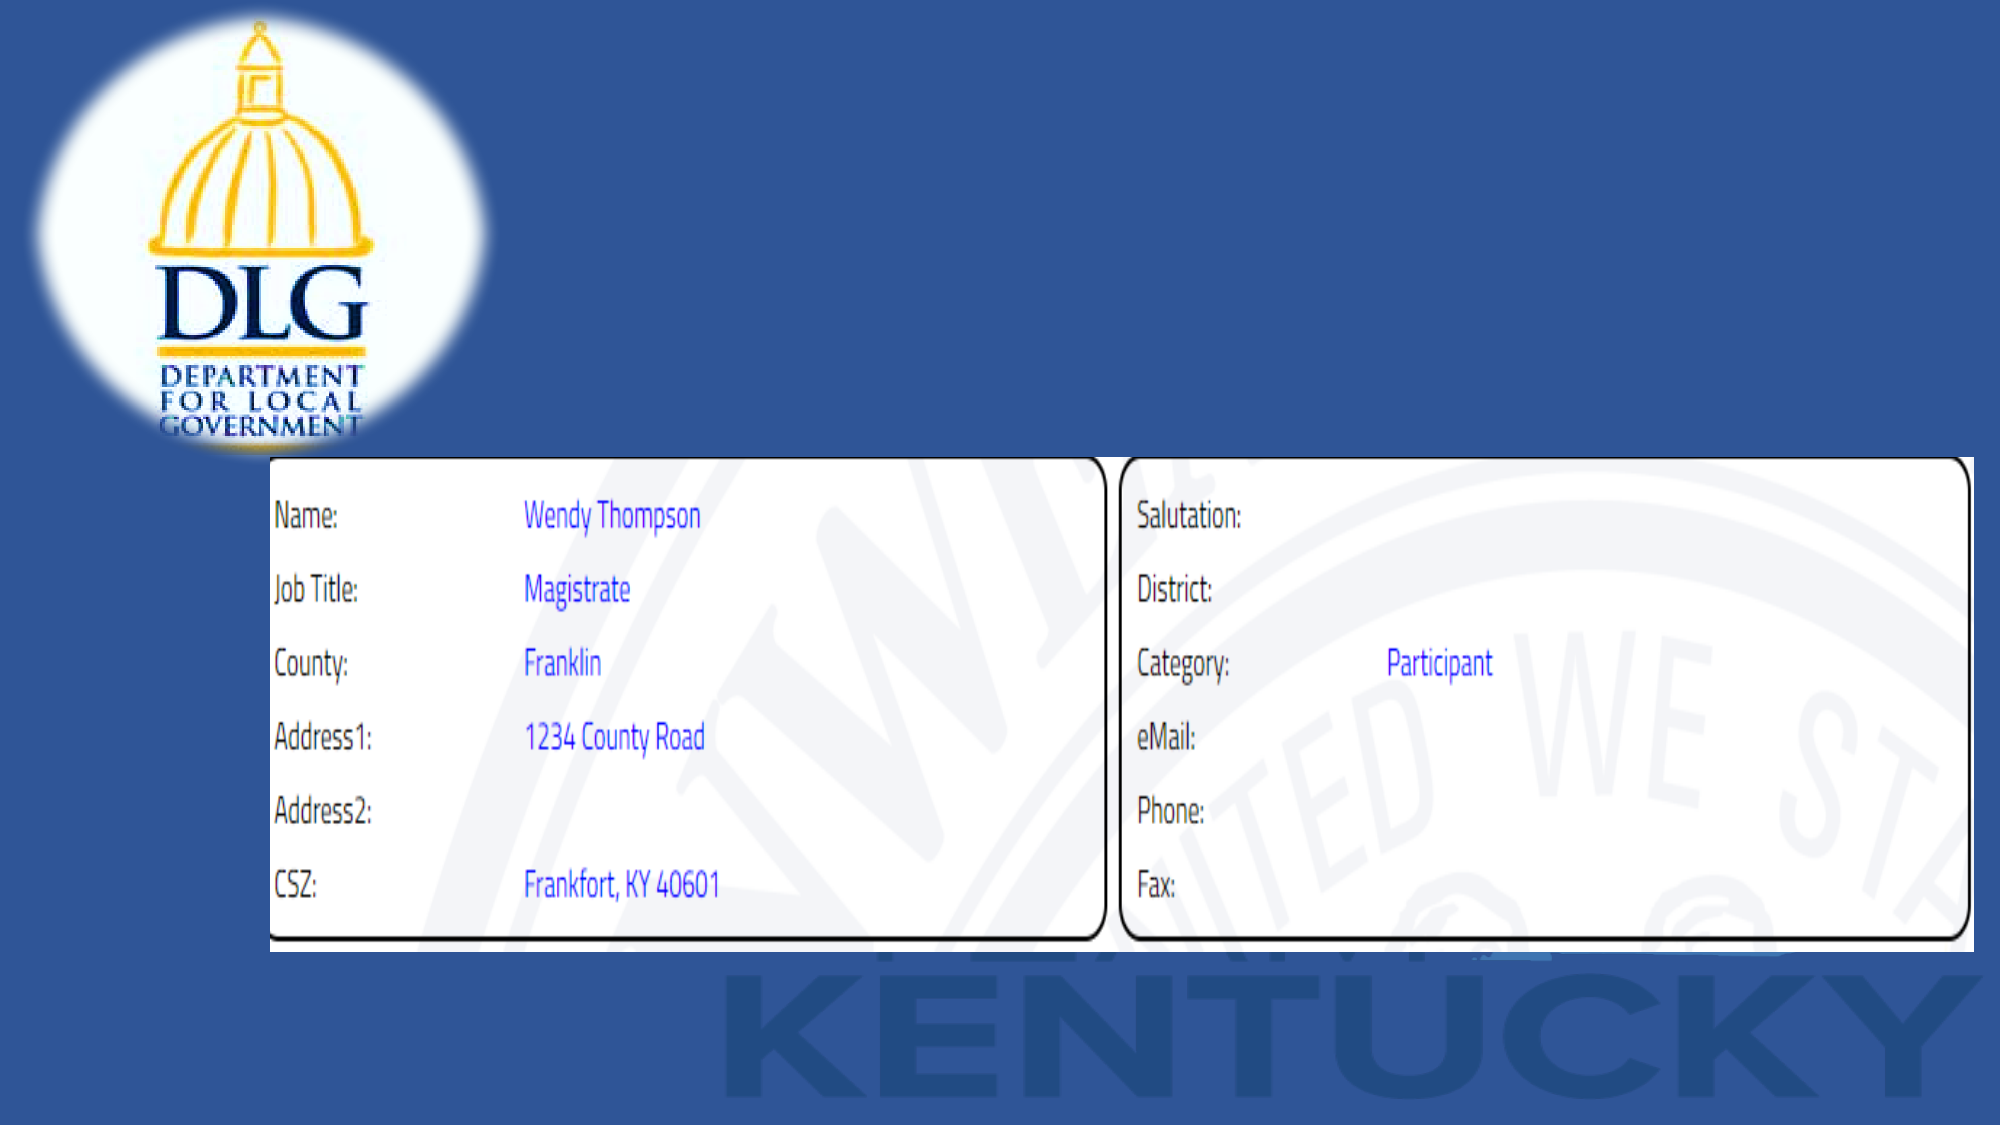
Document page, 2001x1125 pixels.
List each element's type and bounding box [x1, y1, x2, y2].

picture [41, 21, 481, 402]
list [137, 299, 1863, 1014]
picture [270, 457, 1974, 952]
